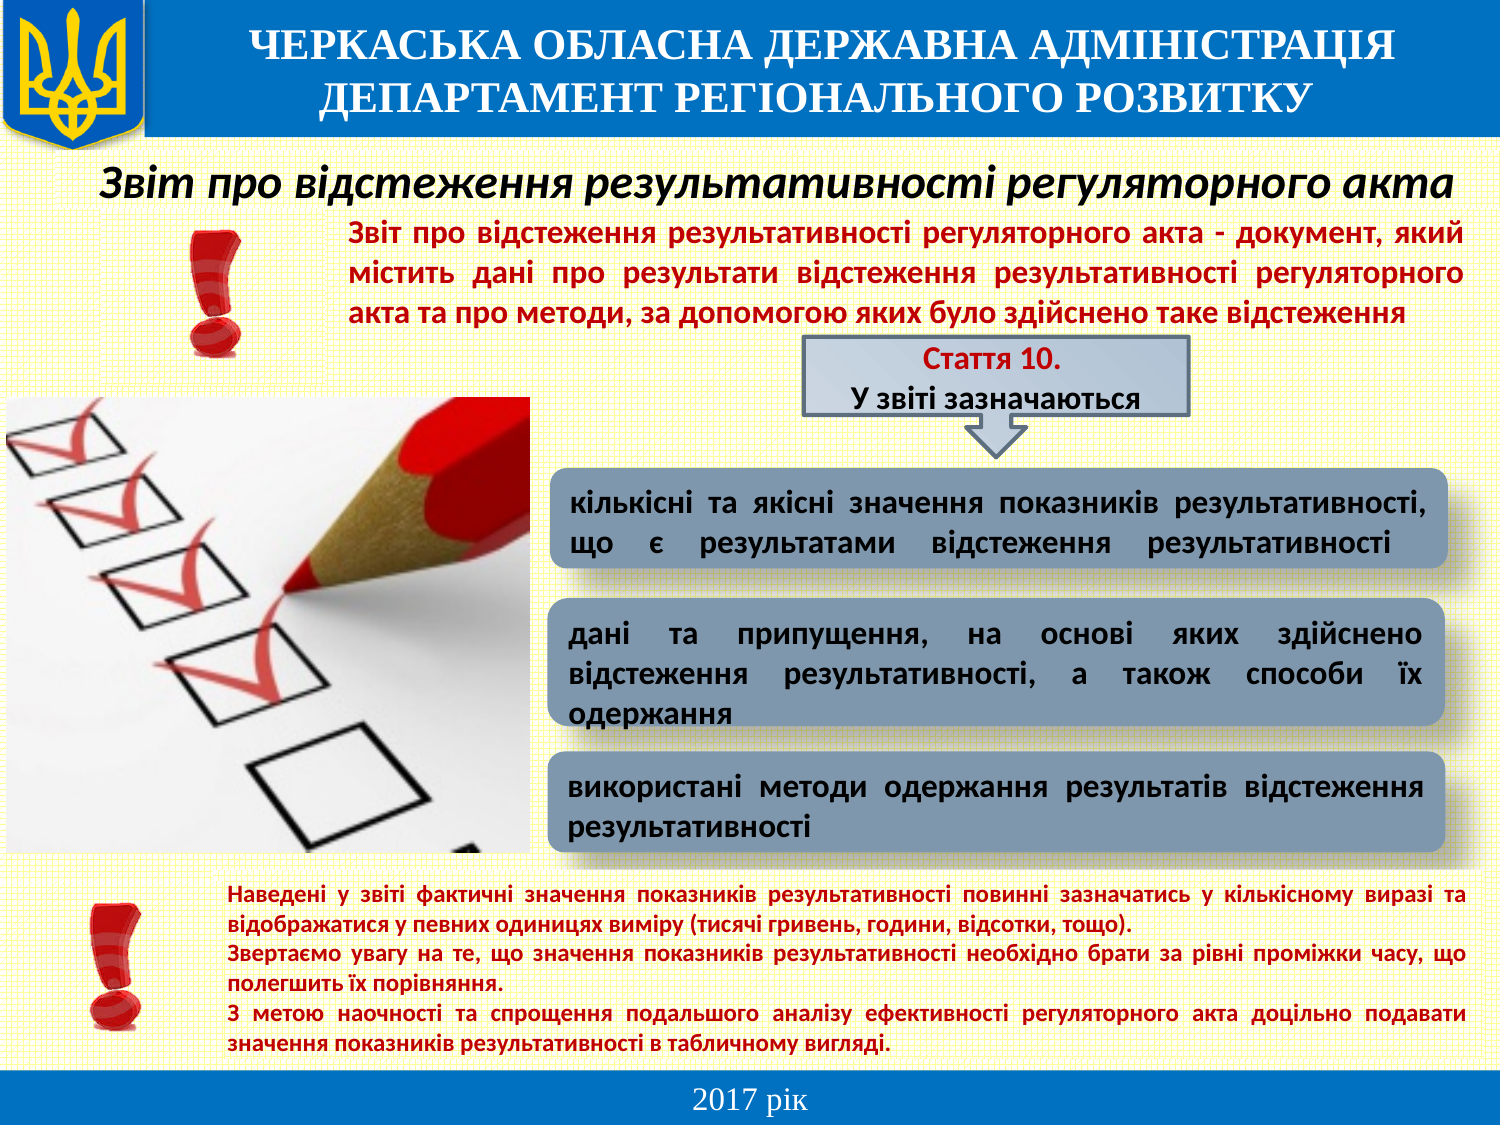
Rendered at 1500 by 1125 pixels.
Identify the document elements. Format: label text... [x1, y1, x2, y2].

text_box Наведені у звіті фактичні значення показників результативності повинні зазначатись у кількісному виразі та відображатися у певних одиницях виміру (тисячі гривень, години, відсотки, тощо). Звертаємо увагу на те, що значення показників результативності необхідно брати за рівні проміжки часу, що полегшить їх порівняння. З метою наочності та спрощення подальшого аналізу ефективності регуляторного акта доцільно подавати значення показників результативності в табличному вигляді. [212, 869, 1484, 1059]
picture [0, 881, 225, 1059]
text_box Звіт про відстеження результативності регуляторного акта [55, 150, 1500, 209]
title ЧЕРКАСЬКА ОБЛАСНА ДЕРЖАВНА АДМІНІСТРАЦІЯ ДЕПАРТАМЕНТ РЕГІОНАЛЬНОГО РОЗВИТКУ [151, 0, 1500, 138]
text_box дані та припущення, на основі яких здійснено відстеження результативності, а також способи їх одержання [545, 595, 1448, 729]
picture [6, 396, 531, 853]
text_box Стаття 10. У звіті зазначаються [801, 334, 1191, 460]
list 2017 рік [0, 1070, 1500, 1125]
text_box використані методи одержання результатів відстеження результативності [545, 749, 1448, 855]
list Стаття 1. Звіт про відстеження результативності регуляторного акта - документ, який містить дані про результати відстеження результативності регуляторного акта та про методи, за допомогою яких було здійснено таке відстеження [333, 209, 1481, 338]
text_box кількісні та якісні значення показників результативності, що є результатами відстеження результативності [547, 465, 1450, 571]
picture [0, 0, 145, 151]
picture [100, 207, 325, 386]
